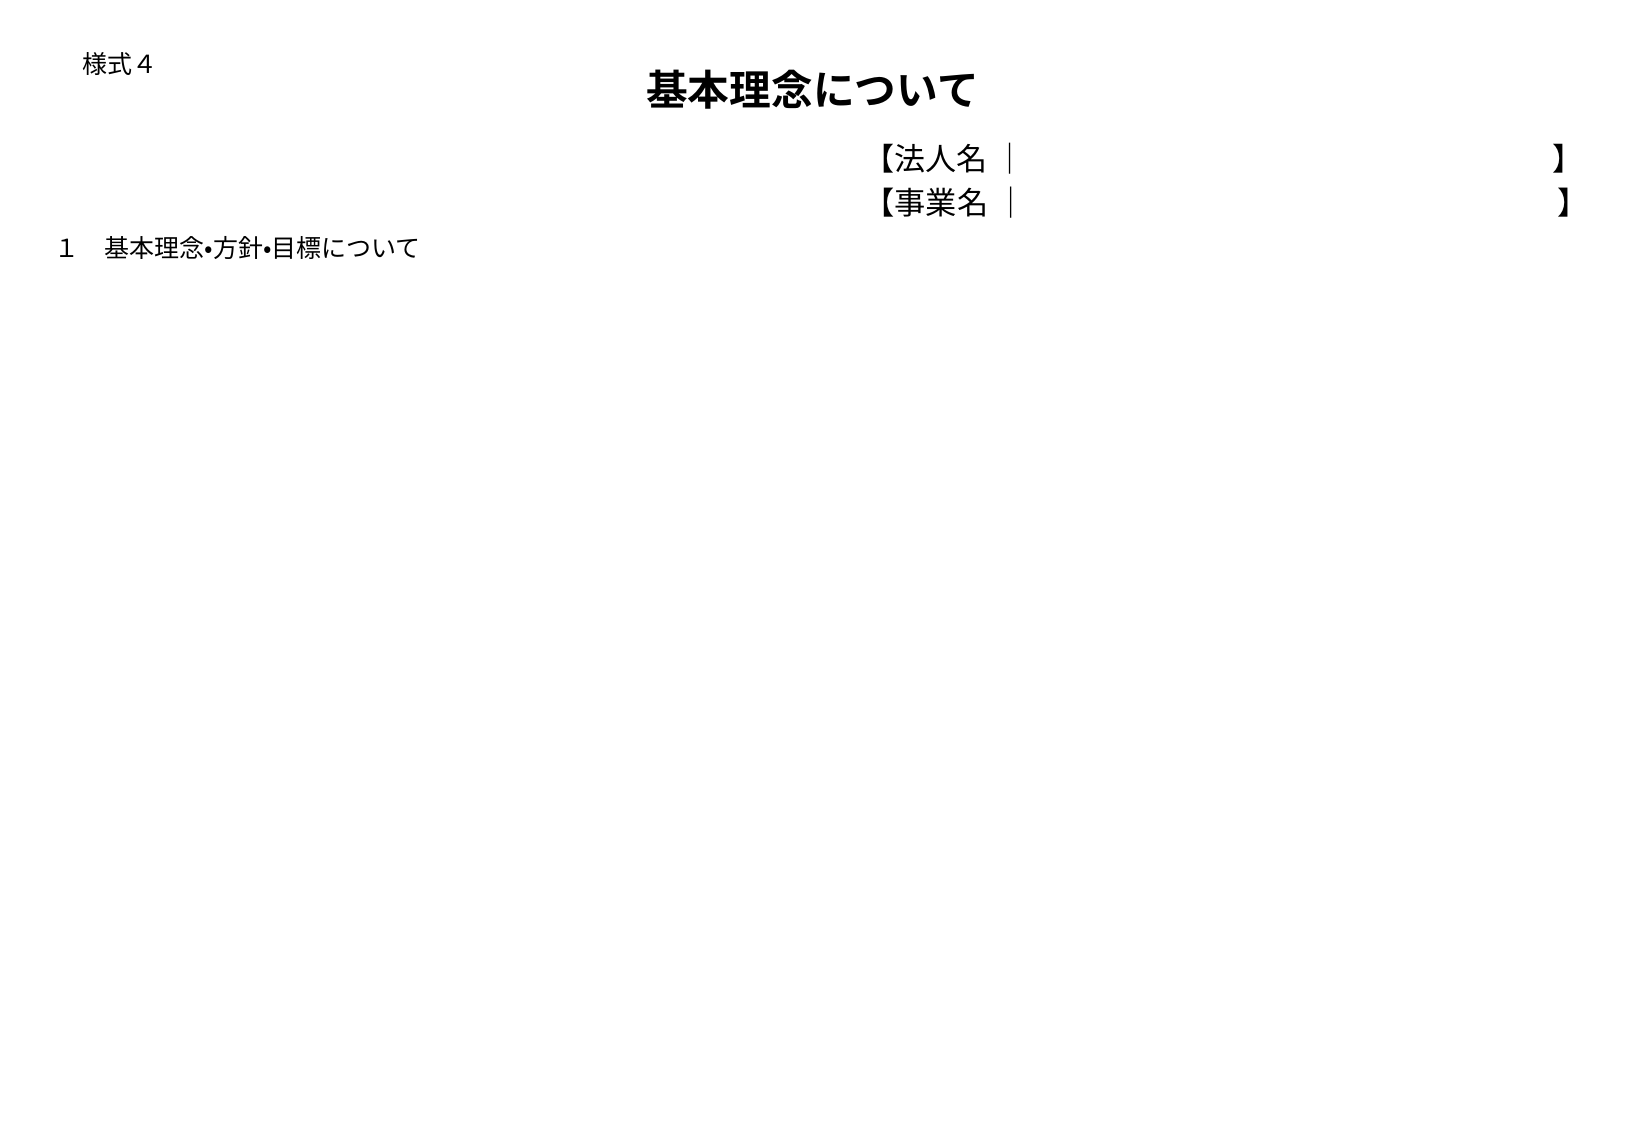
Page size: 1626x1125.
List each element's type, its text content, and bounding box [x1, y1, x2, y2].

subtitle 基本理念について [506, 61, 1119, 131]
text_box 【法人名 ｜ 】 [848, 136, 1625, 175]
title 様式４ [39, 37, 201, 87]
text_box １ 基本理念・方針・目標について [39, 228, 652, 298]
text_box 【事業名 ｜ 】 [848, 175, 1625, 228]
